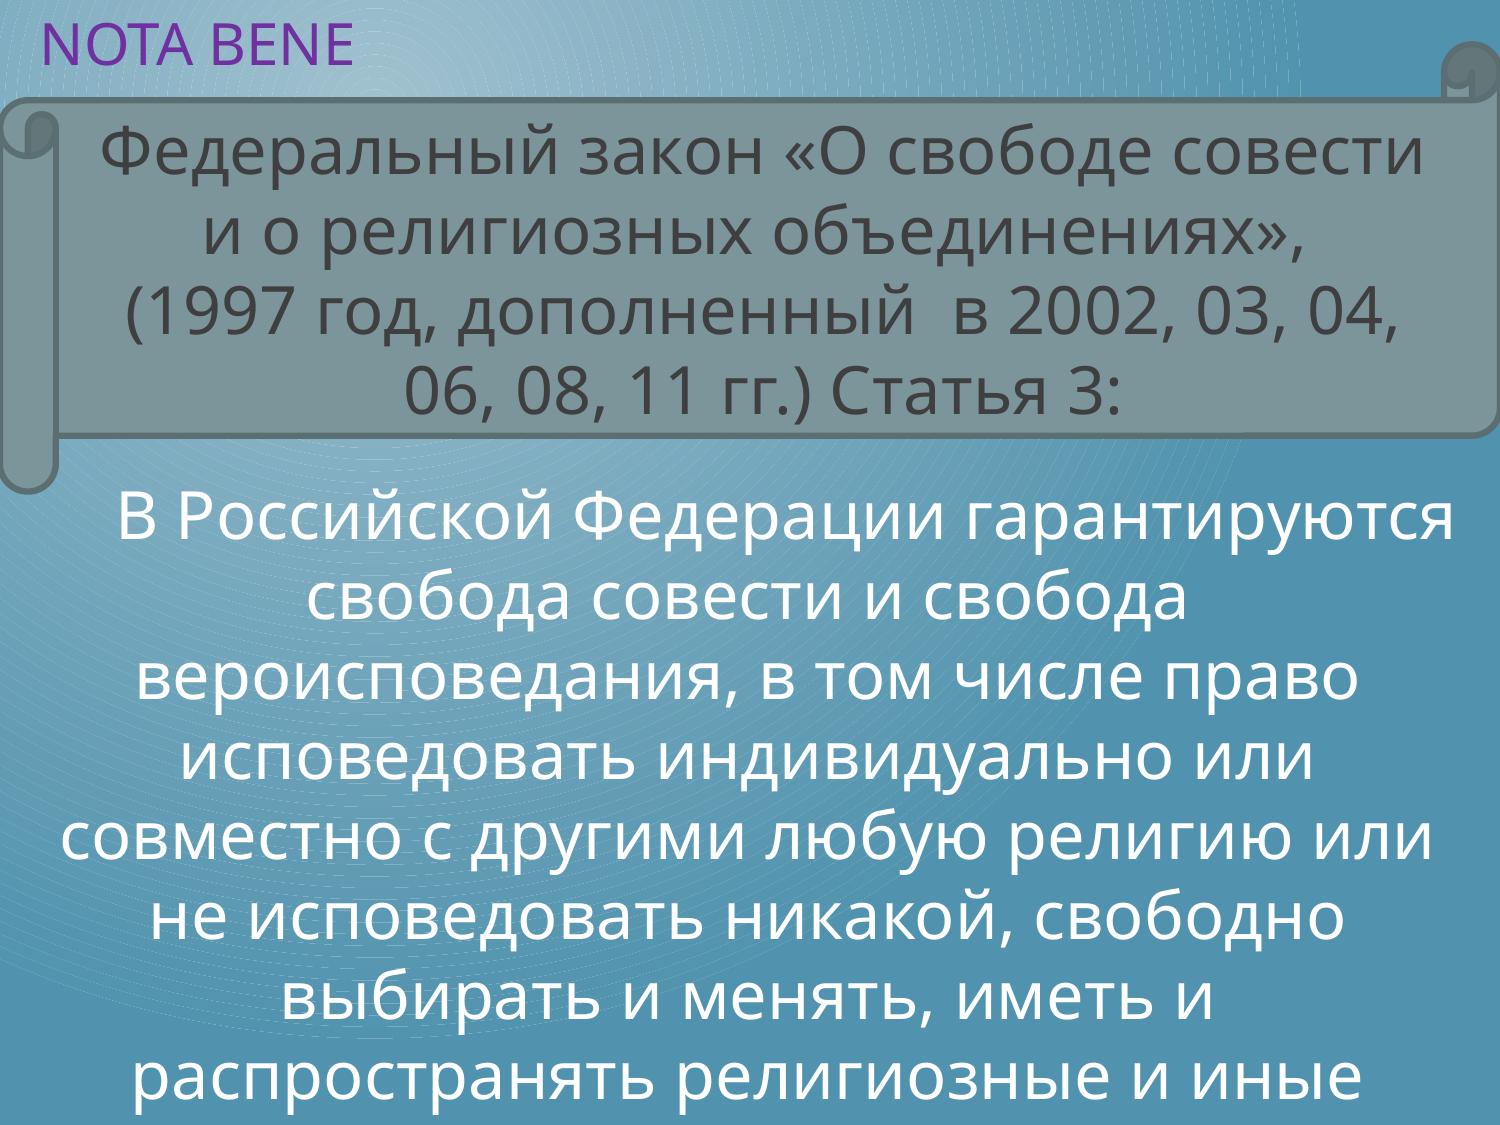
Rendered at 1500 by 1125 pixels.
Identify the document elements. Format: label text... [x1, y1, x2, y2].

text_box В Российской Федерации гарантируются свобода совести и свобода вероисповедания, в том числе право исповедовать индивидуально или совместно с другими любую религию или не исповедовать никакой, свободно выбирать и менять, иметь и распространять религиозные и иные убеждения и действовать в соответствии с ними. [0, 465, 1500, 1125]
text_box NOTA BENE [0, 0, 396, 90]
text_box Федеральный закон «О свободе совести и о религиозных объединениях», (1997 год, дополненный в 2002, 03, 04, 06, 08, 11 гг.) Статья 3: [0, 41, 1500, 465]
